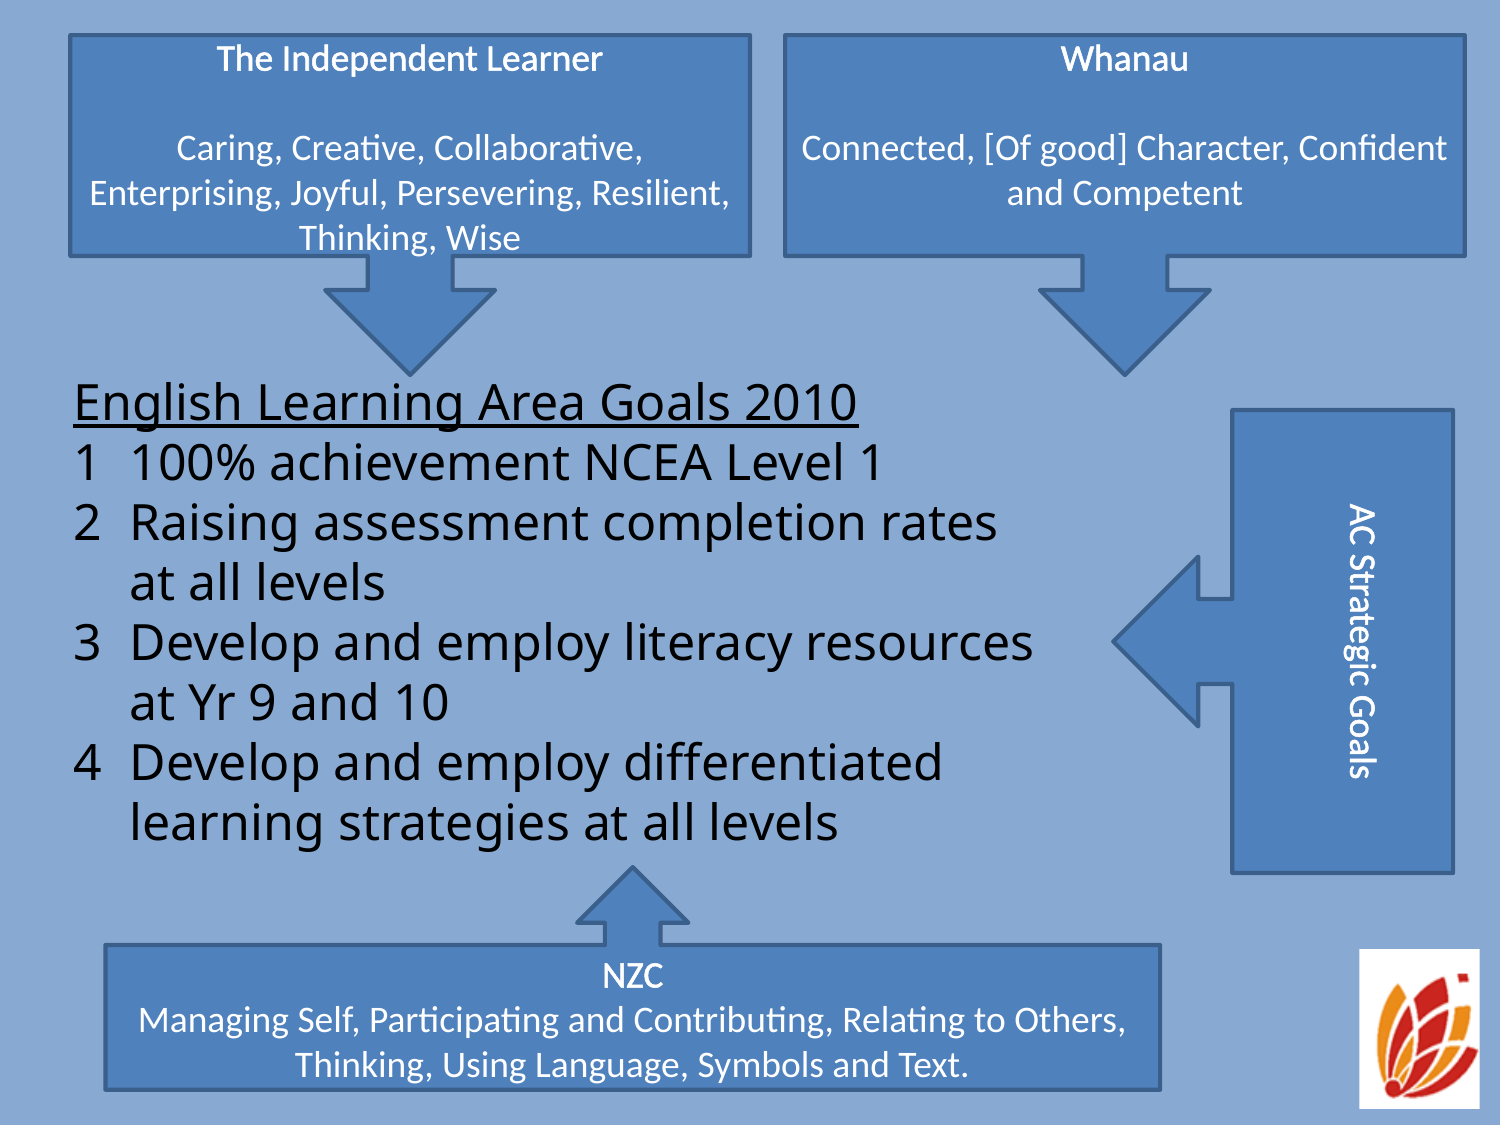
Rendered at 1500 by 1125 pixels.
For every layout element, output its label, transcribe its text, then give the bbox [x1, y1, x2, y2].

text_box The Independent Learner Caring, Creative, Collaborative, Enterprising, Joyful, Persevering, Resilient, Thinking, Wise [68, 33, 753, 363]
text_box AC Strategic Goals [1111, 407, 1456, 876]
text_box Whanau Connected, [Of good] Character, Confident and Competent [783, 33, 1467, 378]
text_box English Learning Area Goals 2010 100% achievement NCEA Level 1 Raising assessment completion rates at all levels Develop and employ literacy resources at Yr 9 and 10 Develop and employ differentiated learning strategies at all levels [58, 363, 1067, 993]
text_box NZC Managing Self, Participating and Contributing, Relating to Others, Thinking, Using Language, Symbols and Text. [103, 942, 1163, 1092]
picture [1359, 948, 1480, 1110]
